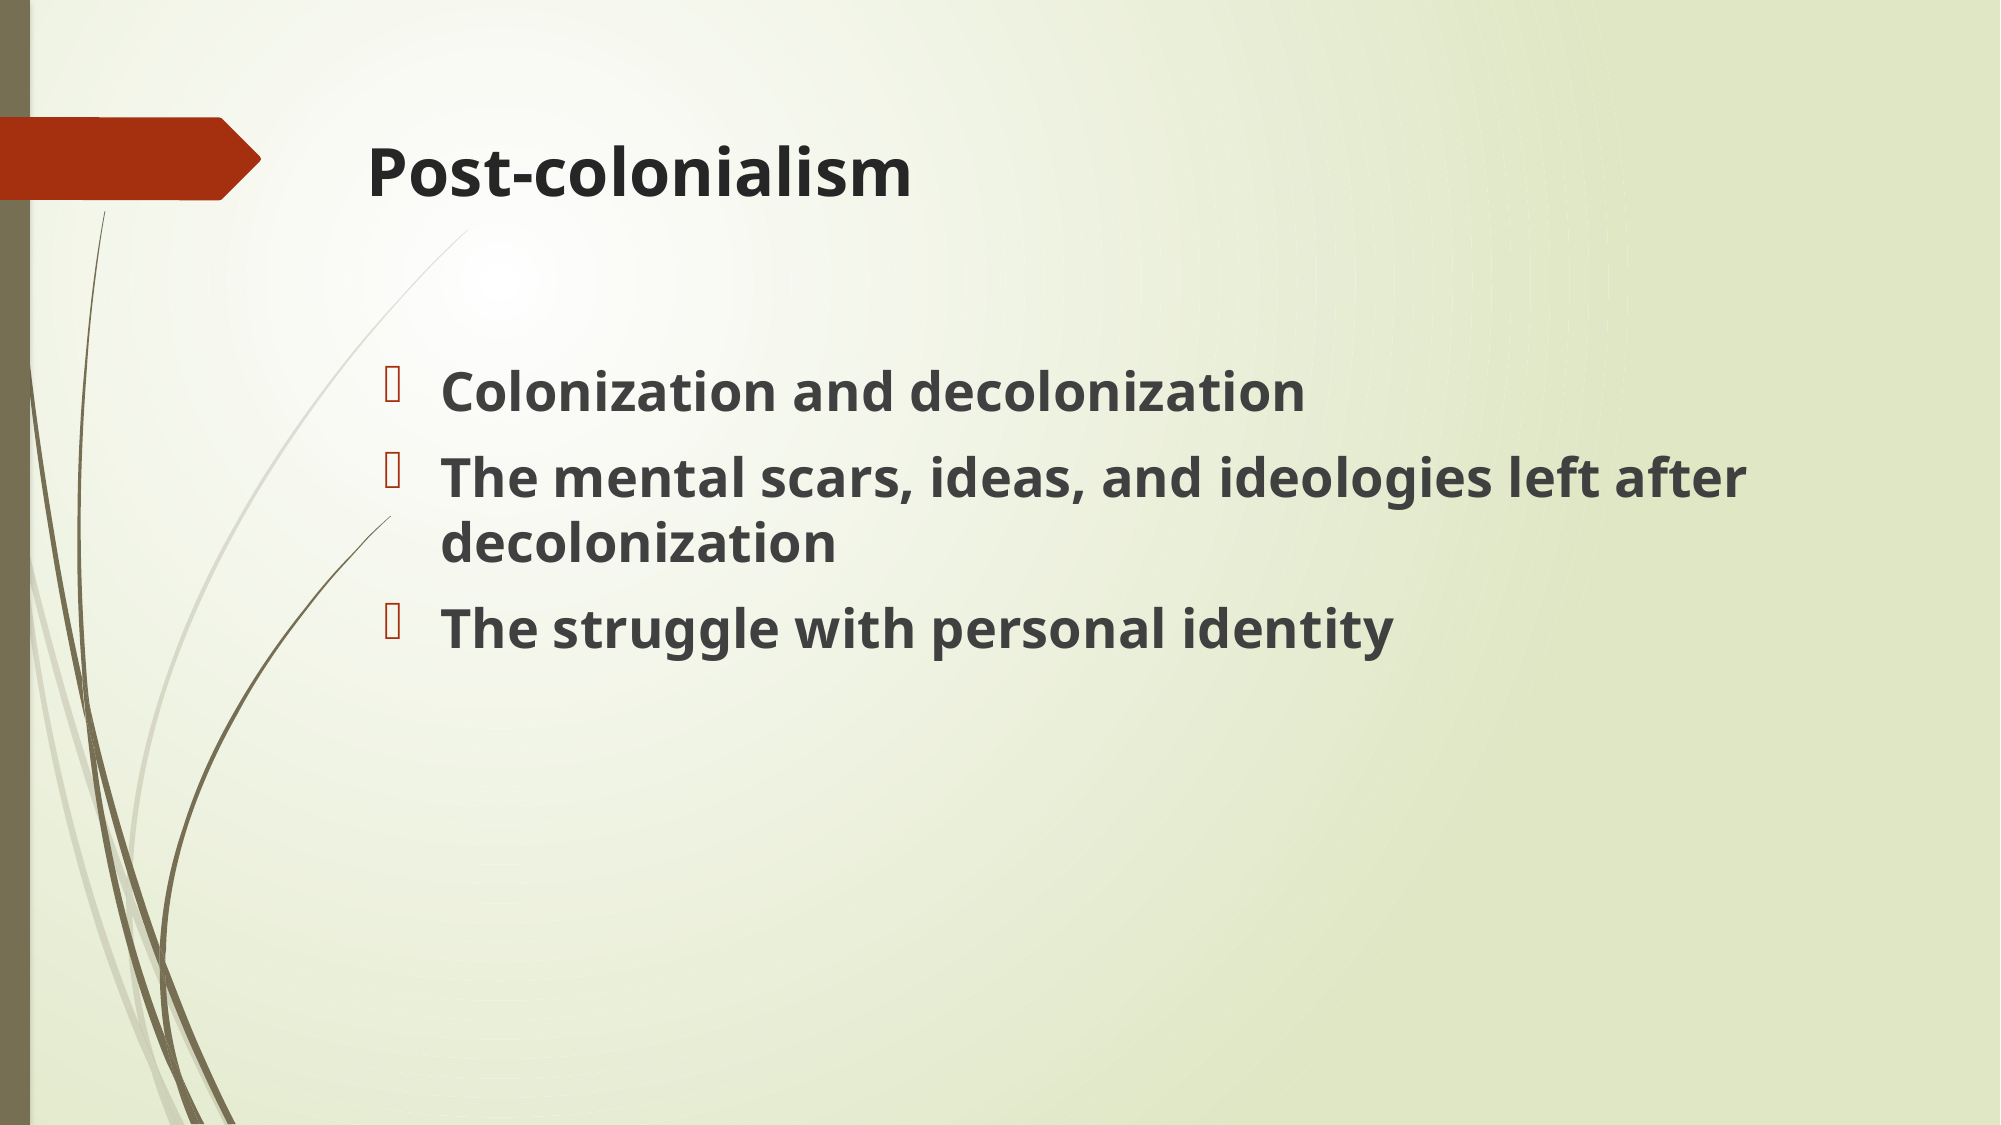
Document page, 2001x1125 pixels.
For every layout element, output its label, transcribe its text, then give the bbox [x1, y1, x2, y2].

title Post-colonialism [351, 122, 1814, 333]
list Colonization and decolonization The mental scars, ideas, and ideologies left after decolonization The struggle with personal identity [368, 350, 1892, 970]
